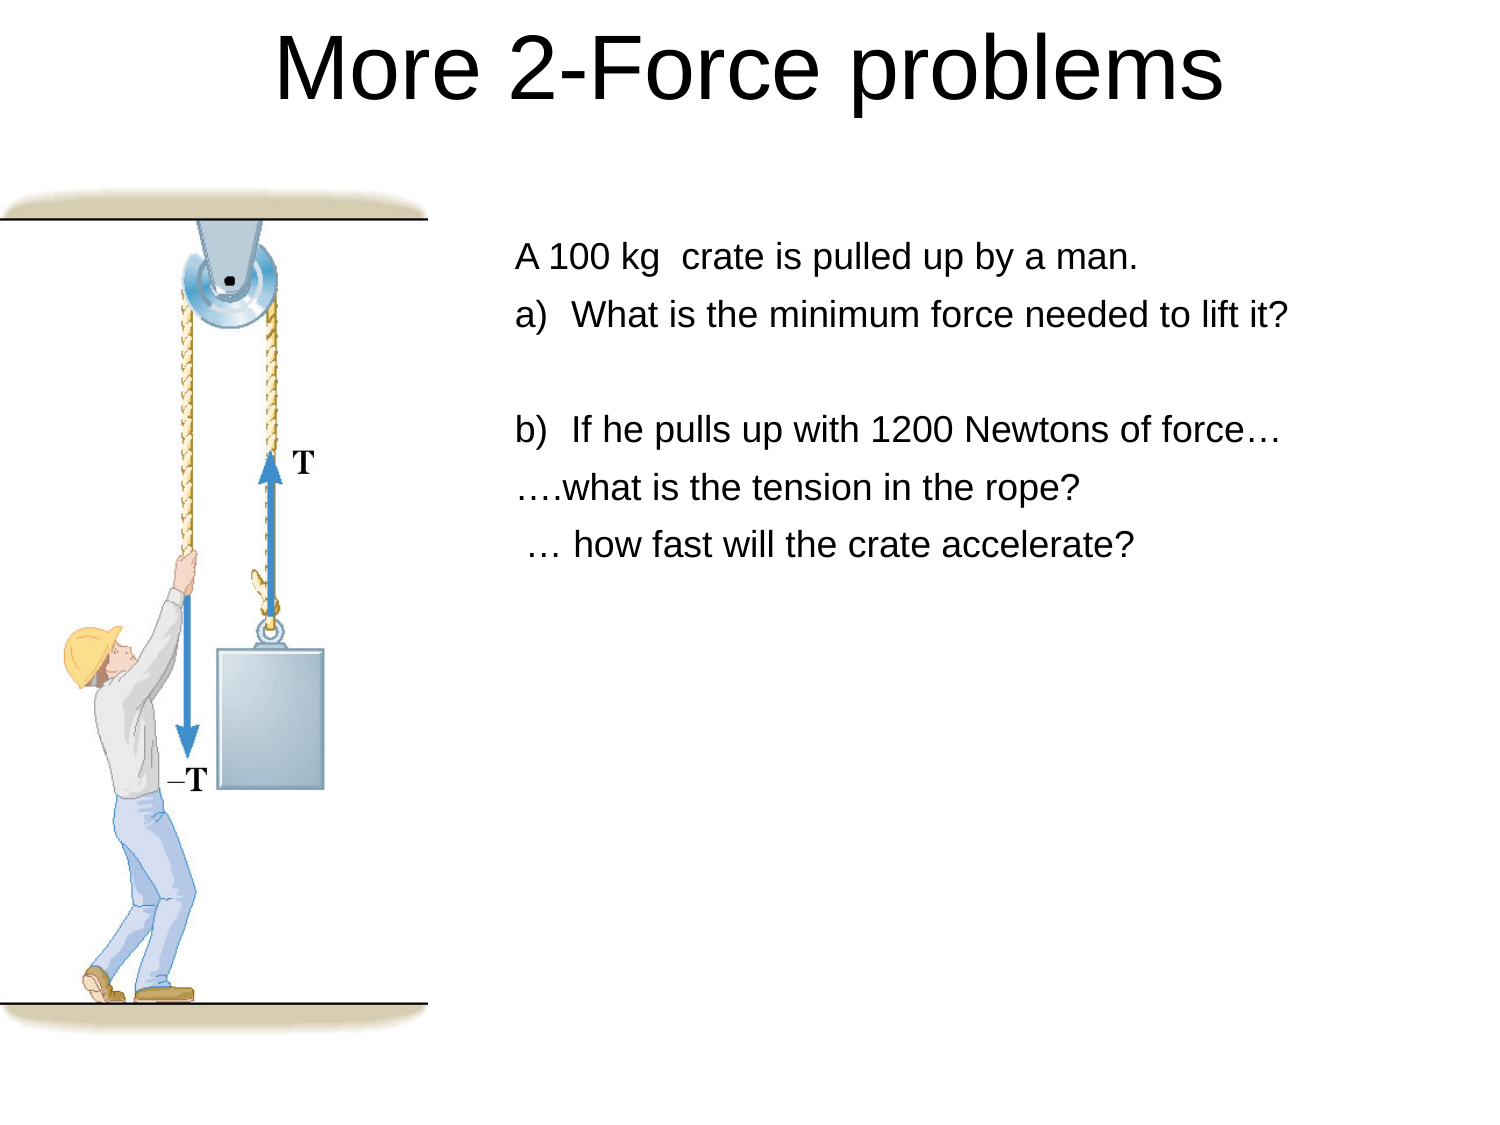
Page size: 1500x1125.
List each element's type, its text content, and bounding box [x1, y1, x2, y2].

text_box A 100 kg crate is pulled up by a man. What is the minimum force needed to lift it? If he pulls up with 1200 Newtons of force… ….what is the tension in the rope? … how fast will the crate accelerate? [499, 224, 1413, 573]
title More 2-Force problems [74, 0, 1426, 126]
picture [0, 187, 428, 1125]
